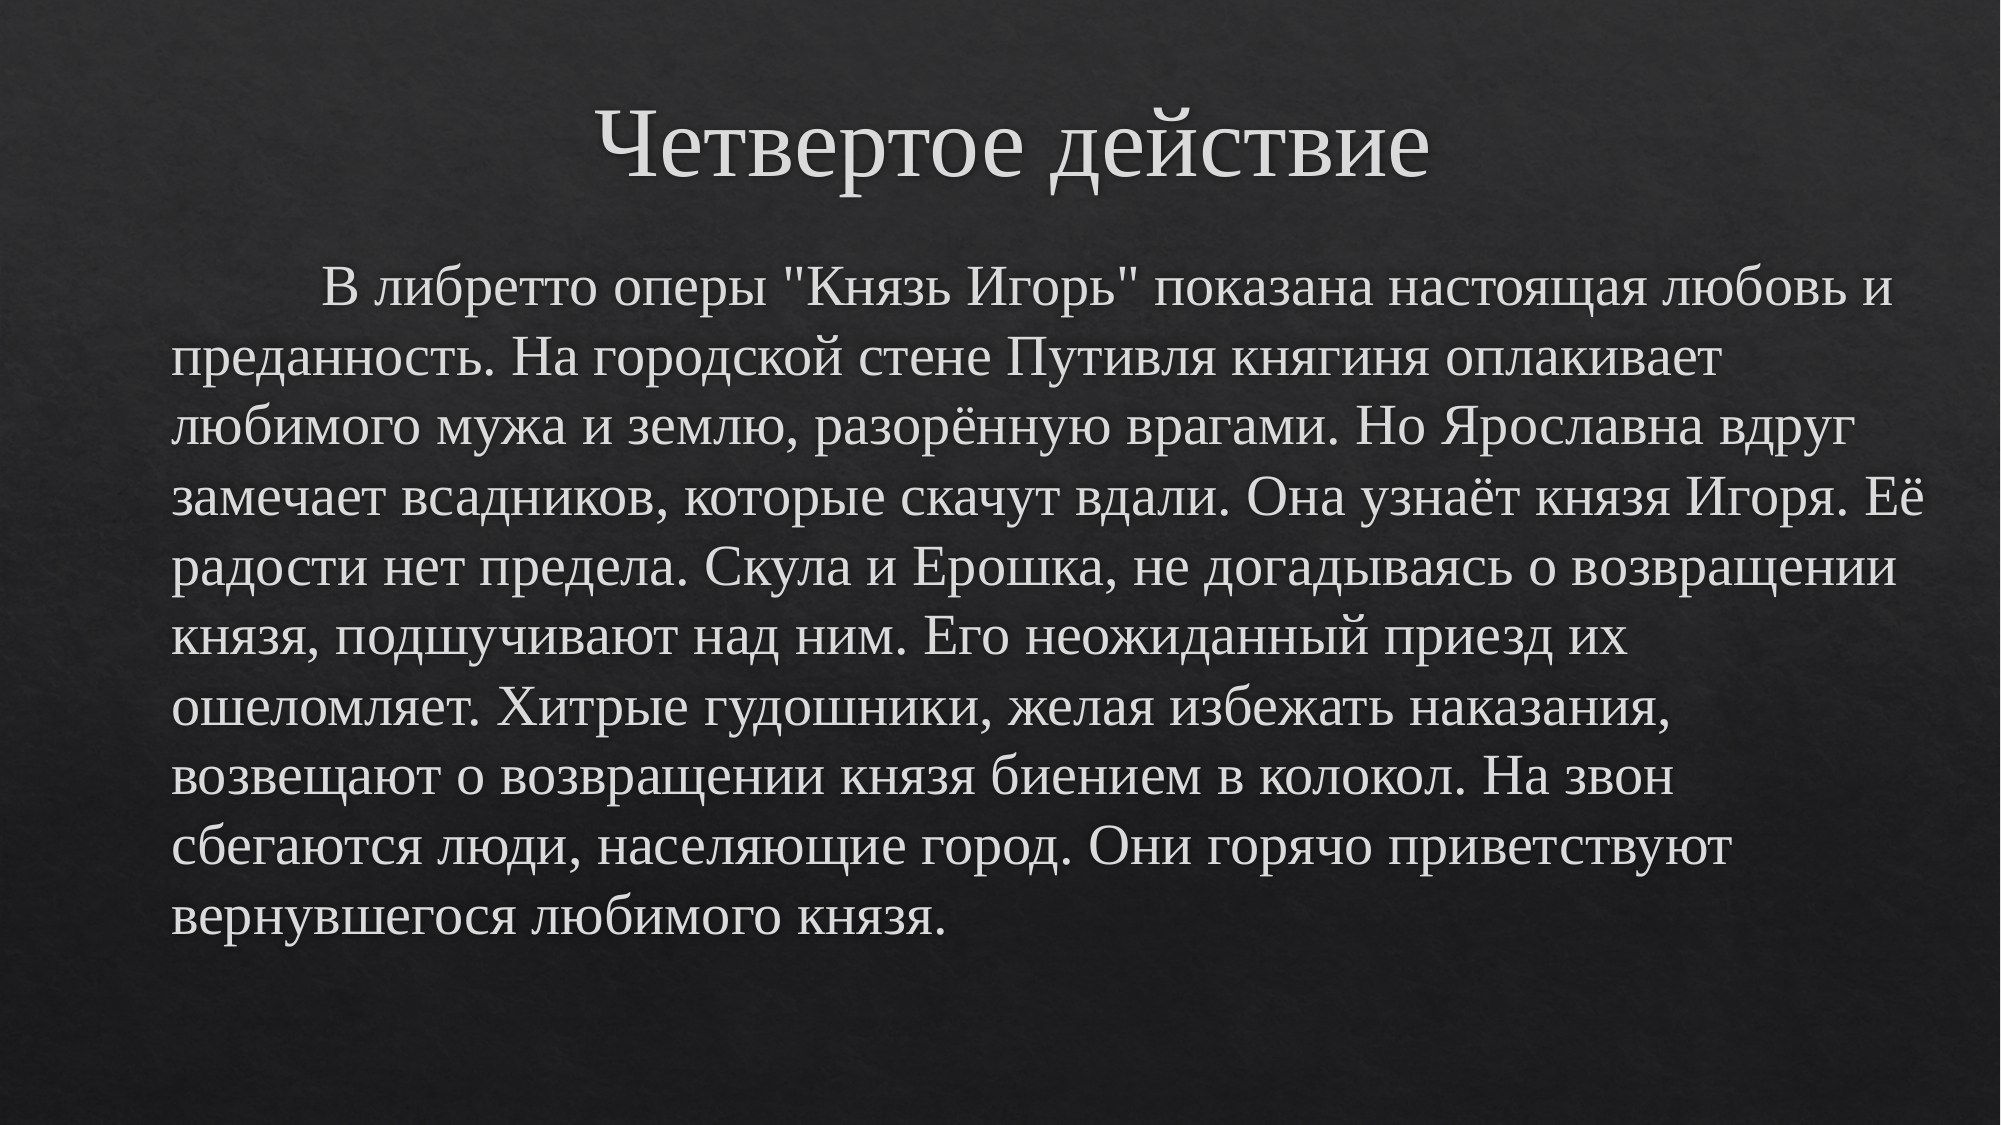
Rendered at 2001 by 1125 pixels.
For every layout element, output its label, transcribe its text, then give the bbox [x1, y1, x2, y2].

title Четвертое действие [164, 57, 1864, 217]
list В либретто оперы "Князь Игорь" показана настоящая любовь и преданность. На городской стене Путивля княгиня оплакивает любимого мужа и землю, разорённую врагами. Но Ярославна вдруг замечает всадников, которые скачут вдали. Она узнаёт князя Игоря. Её радости нет предела. Скула и Ерошка, не догадываясь о возвращении князя, подшучивают над ним. Его неожиданный приезд их ошеломляет. Хитрые гудошники, желая избежать наказания, возвещают о возвращении князя биением в колокол. На звон сбегаются люди, населяющие город. Они горячо приветствуют вернувшегося любимого князя. [149, 239, 1944, 973]
